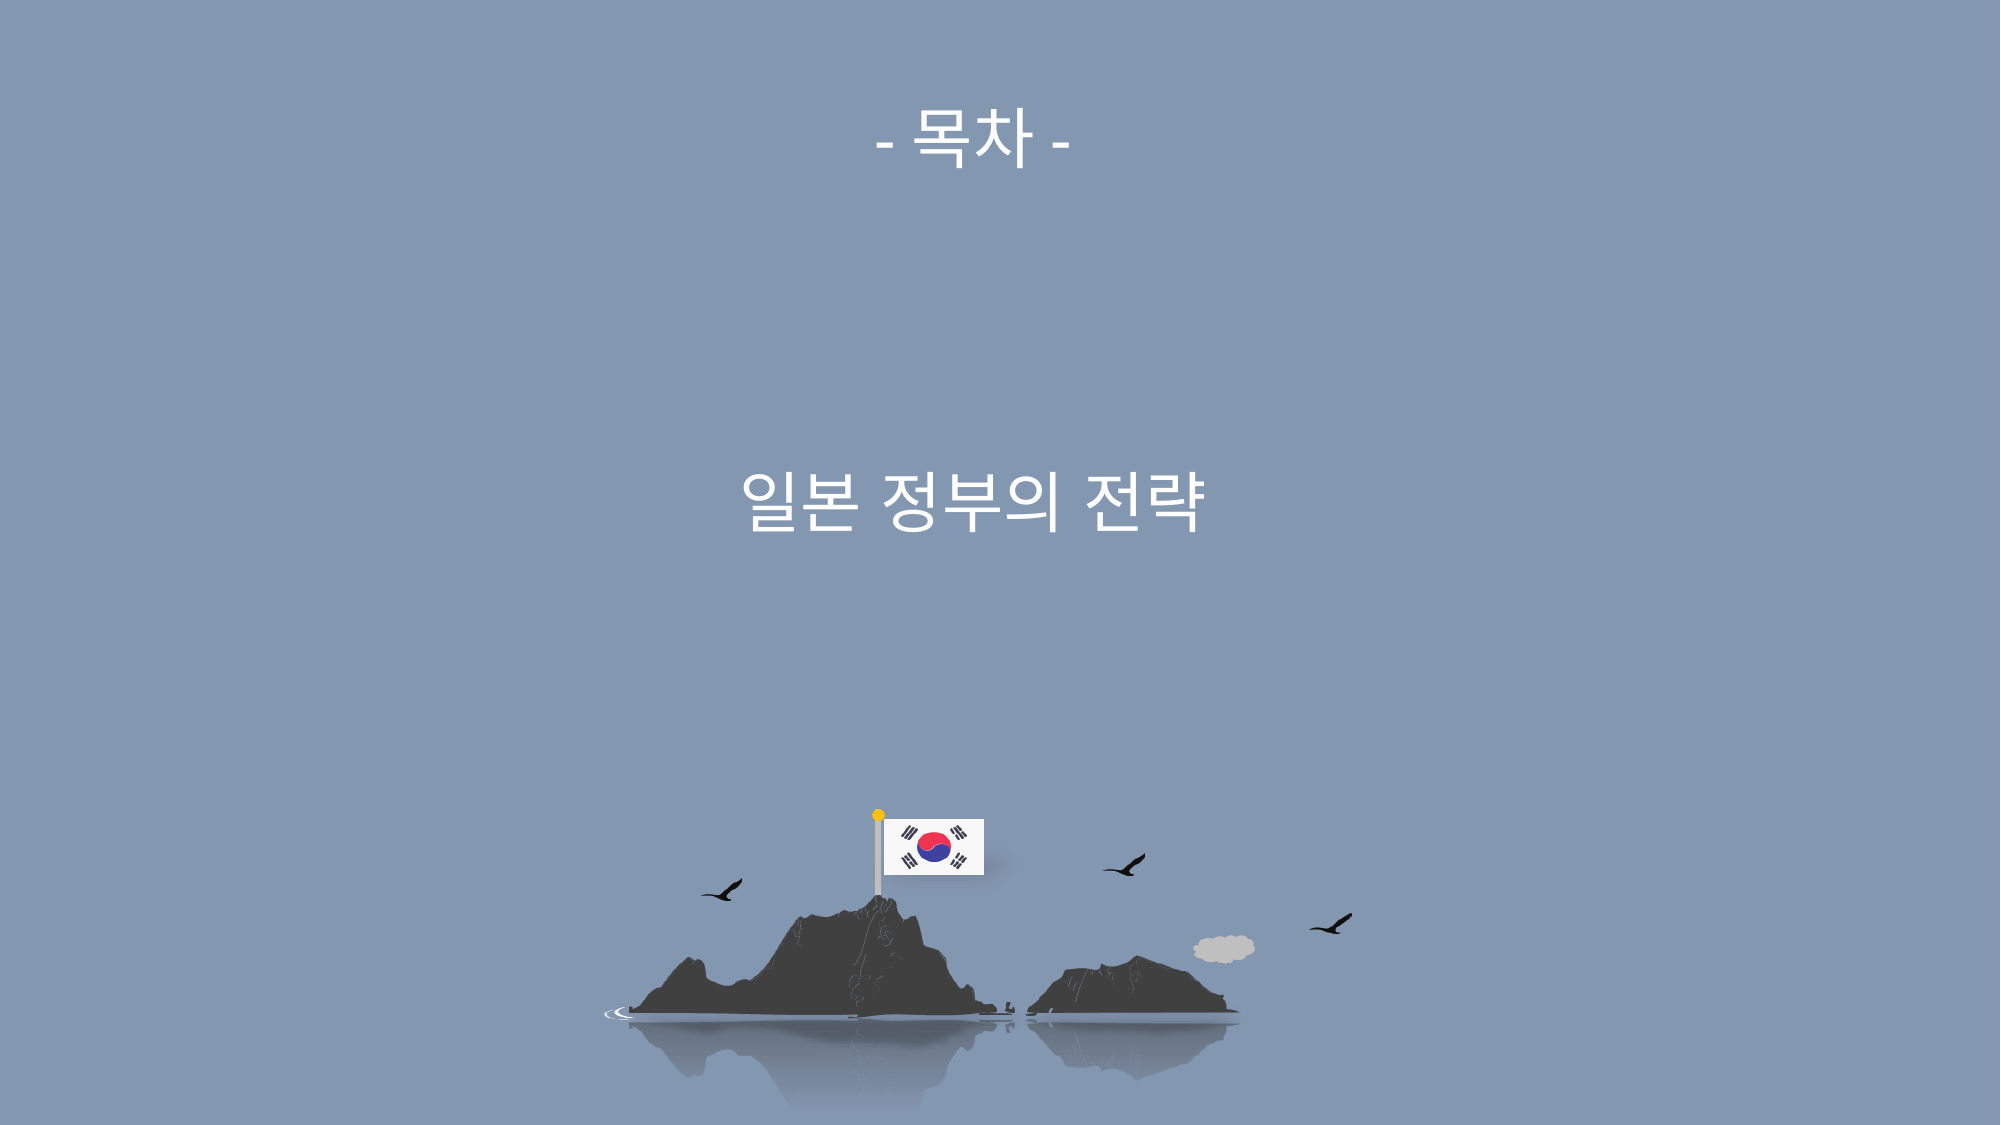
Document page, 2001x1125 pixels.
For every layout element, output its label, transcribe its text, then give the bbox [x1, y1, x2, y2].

text_box 일본 정부의 전략 [618, 441, 1328, 560]
text_box -목차- [737, 56, 1210, 217]
picture [595, 809, 1352, 1125]
